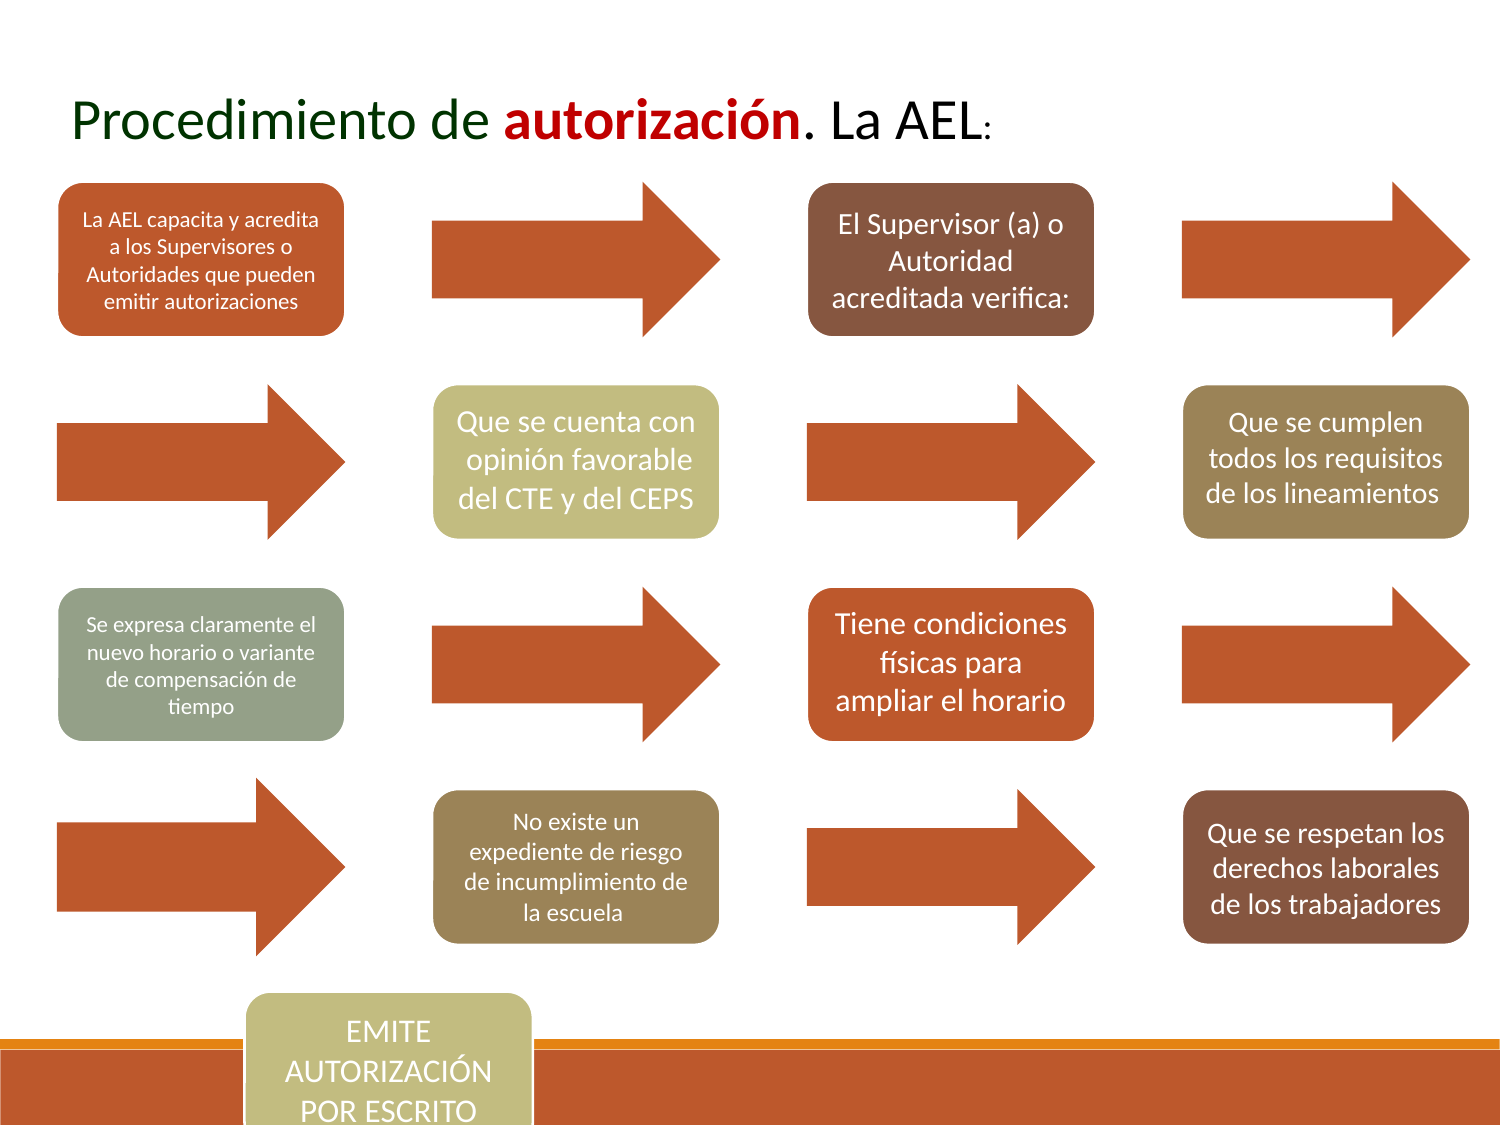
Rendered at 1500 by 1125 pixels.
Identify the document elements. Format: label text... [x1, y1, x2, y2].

text_box Procedimiento de autorización. La AEL: [56, 73, 1441, 181]
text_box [56, 181, 1471, 1040]
